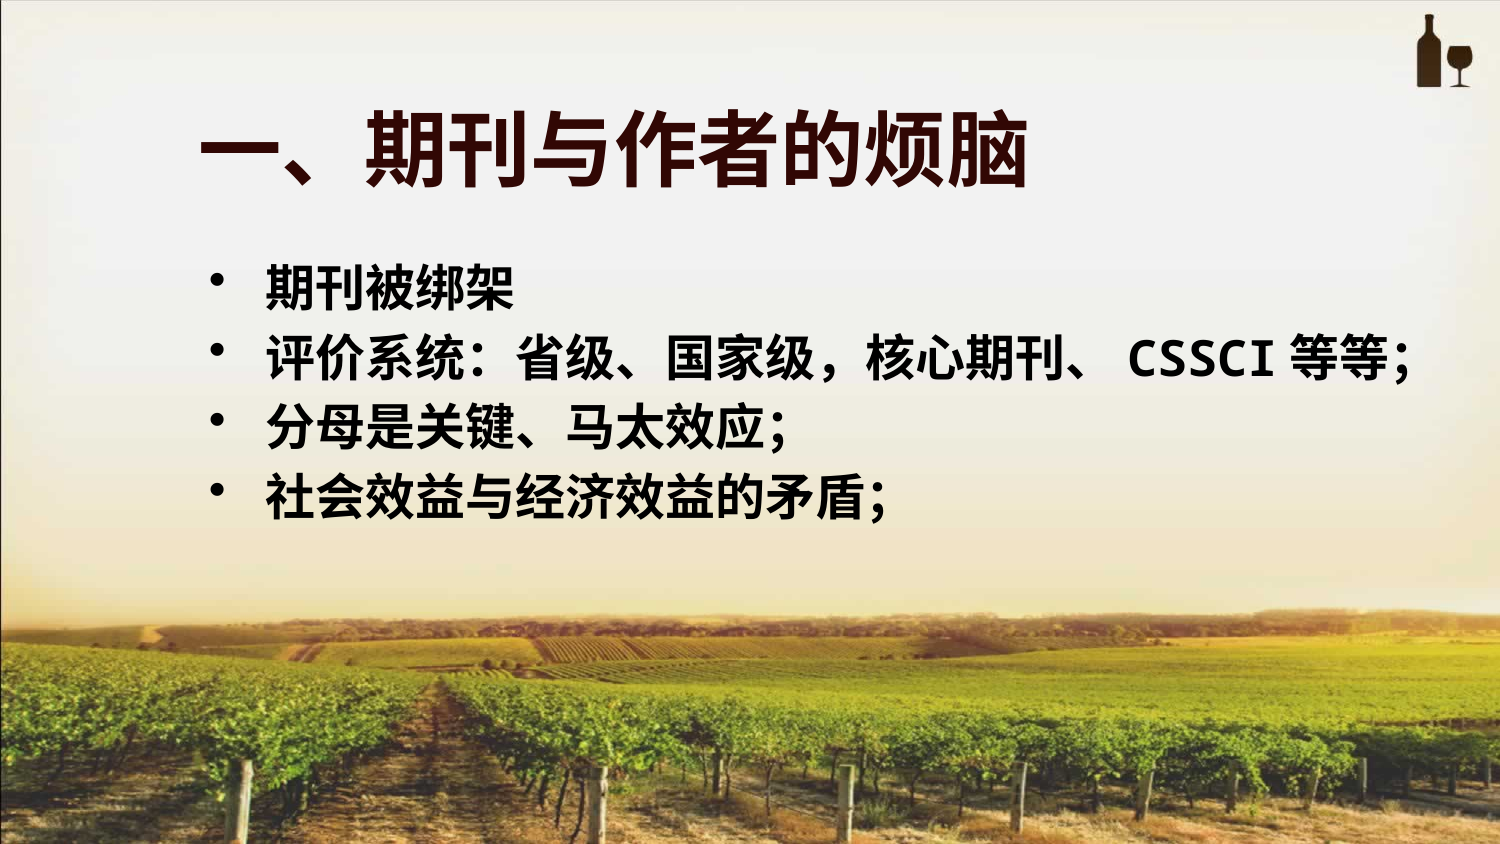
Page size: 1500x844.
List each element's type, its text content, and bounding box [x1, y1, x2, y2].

list 期刊被绑架 评价系统：省级、国家级，核心期刊、CSSCI等等； 分母是关键、马太效应； 社会效益与经济效益的矛盾； [193, 248, 1470, 755]
picture [0, 0, 1500, 844]
title 一、期刊与作者的烦脑 [182, 24, 1462, 205]
